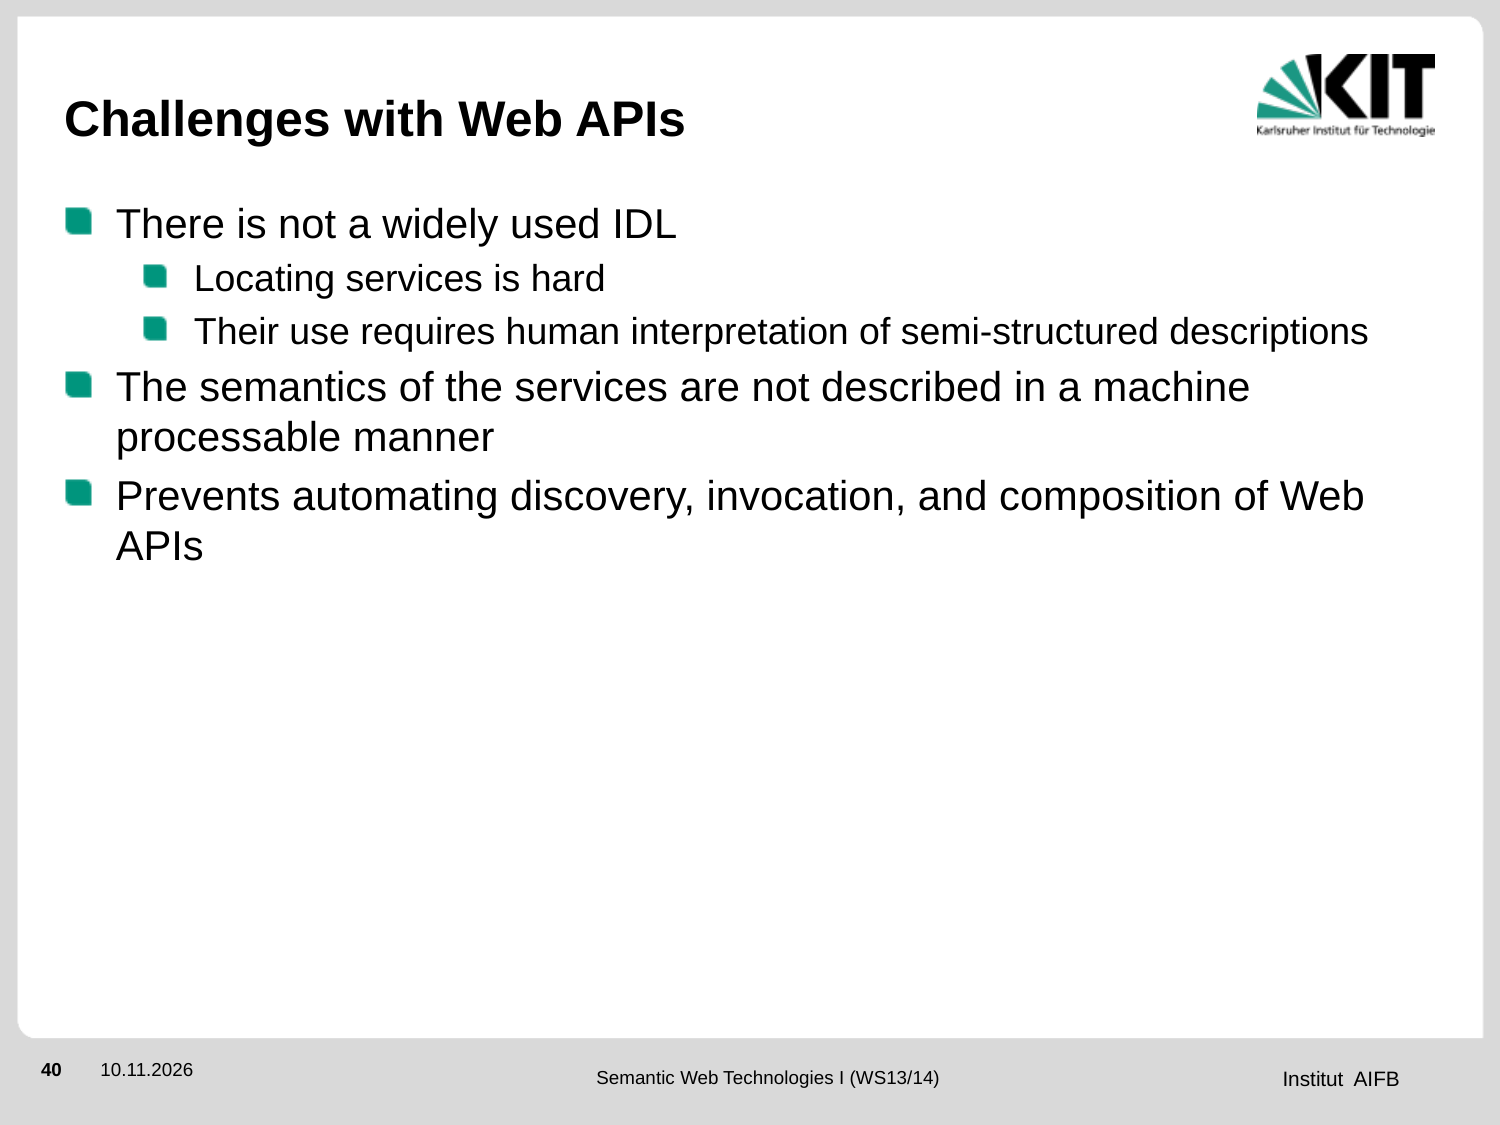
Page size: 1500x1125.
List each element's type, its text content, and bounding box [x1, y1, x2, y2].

list There is not a widely used IDL Locating services is hard Their use requires human interpretation of semi-structured descriptions The semantics of the services are not described in a machine processable manner Prevents automating discovery, invocation, and composition of Web APIs [64, 196, 1436, 1000]
title Challenges with Web APIs [64, 54, 1198, 147]
picture [0, 0, 1500, 1125]
